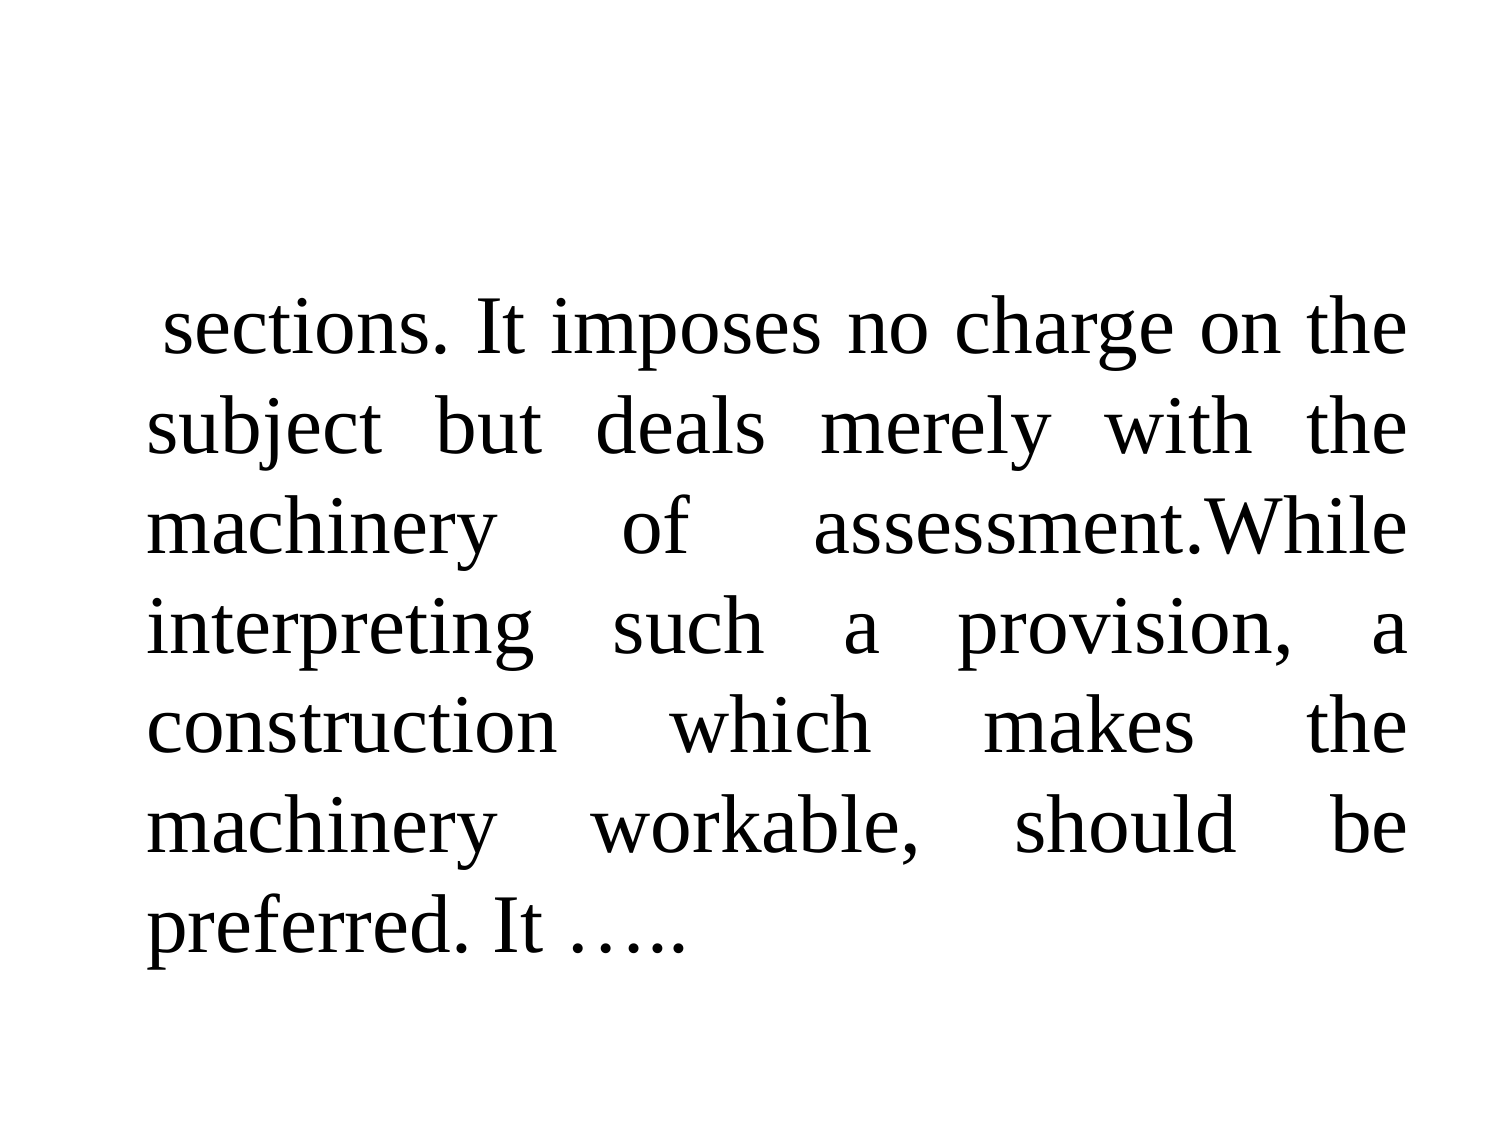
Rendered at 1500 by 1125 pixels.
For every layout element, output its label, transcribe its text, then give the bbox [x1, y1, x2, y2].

list sections. It imposes no charge on the subject but deals merely with the machinery of assessment.While interpreting such a provision, a construction which makes the machinery workable, should be preferred. It ….. [75, 262, 1425, 1005]
